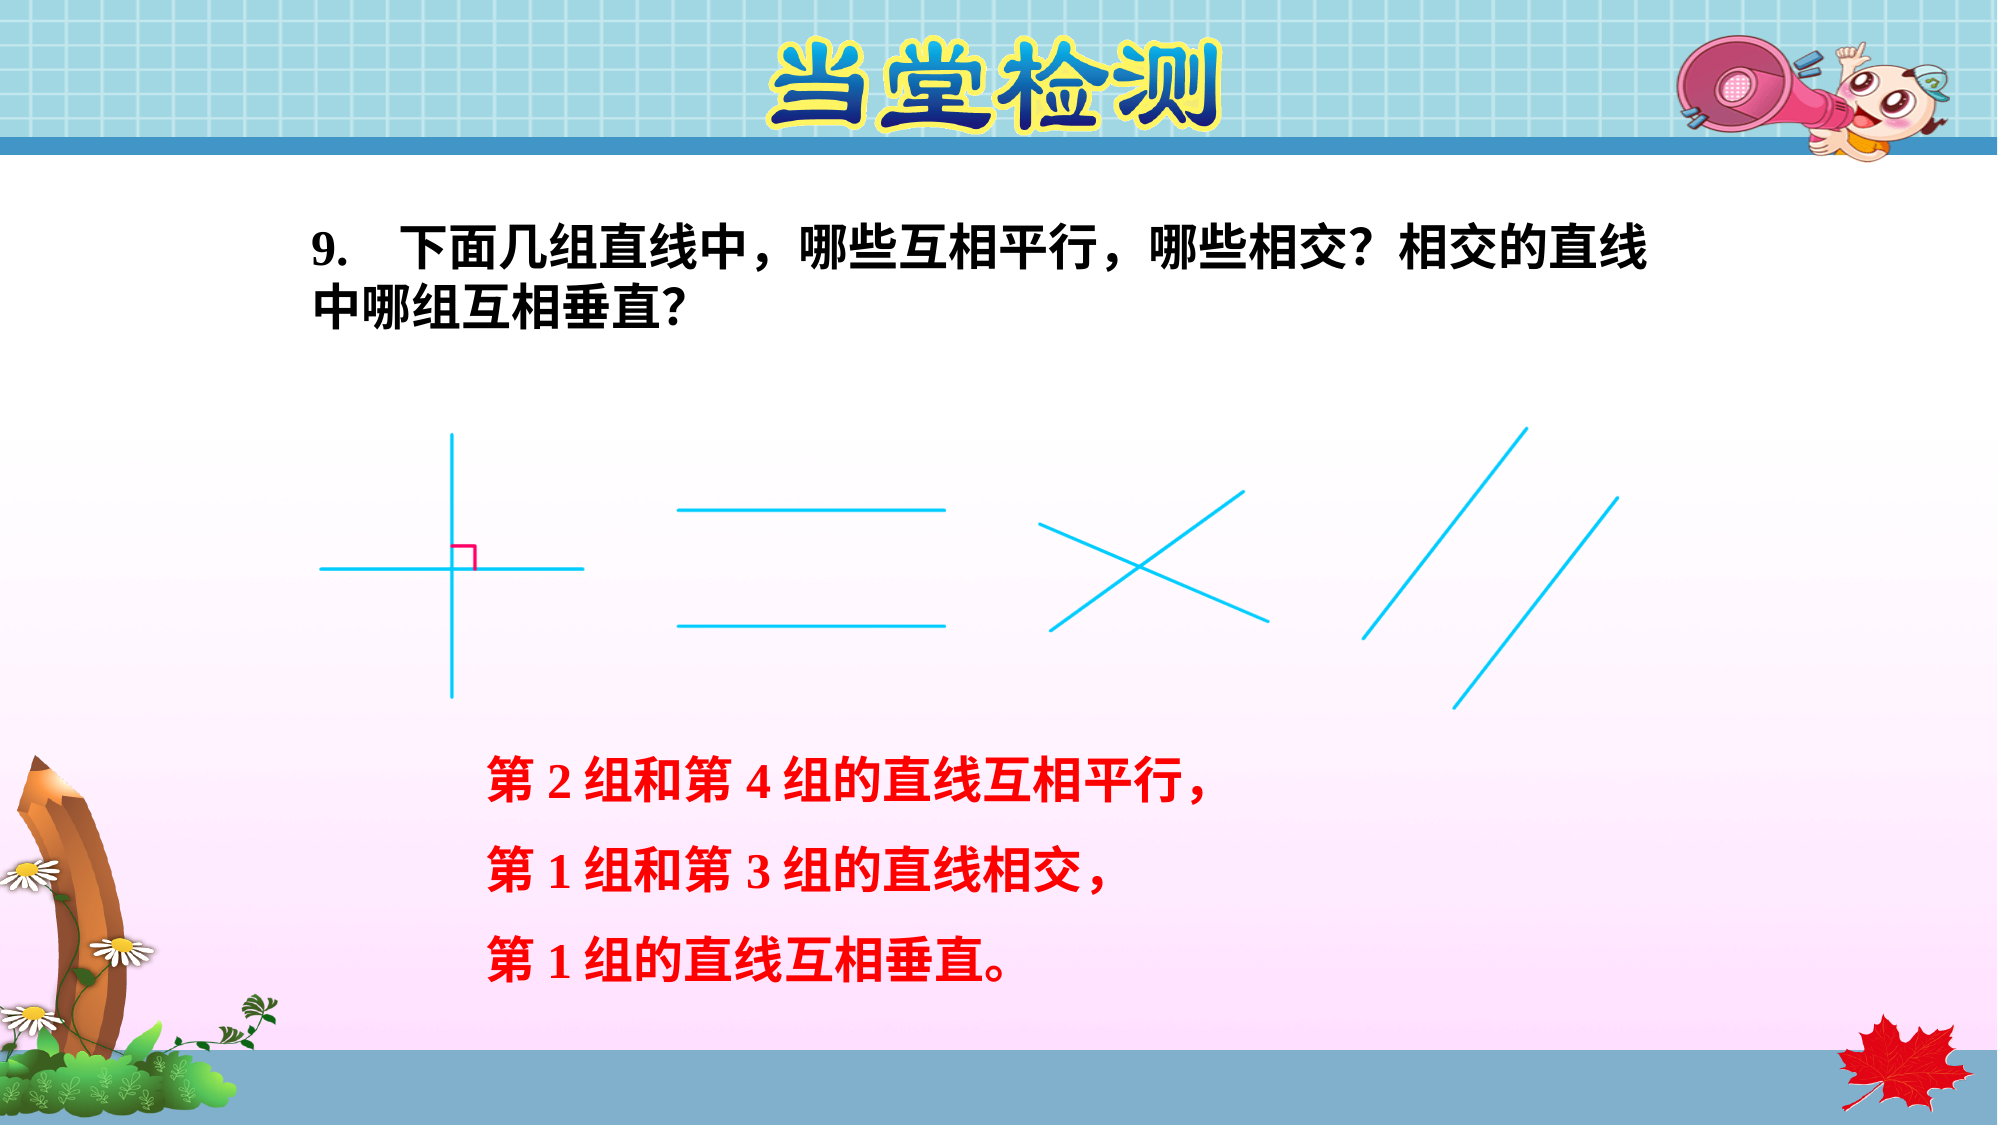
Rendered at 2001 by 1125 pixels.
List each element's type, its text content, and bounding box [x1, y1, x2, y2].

text_box 第2组和第4组的直线互相平行， 第1组和第3组的直线相交， 第1组的直线互相垂直。 [470, 733, 1427, 997]
text_box 9. 下面几组直线中，哪些互相平行，哪些相交？相交的直线中哪组互相垂直？ [296, 207, 1697, 343]
picture [0, 0, 1998, 1125]
